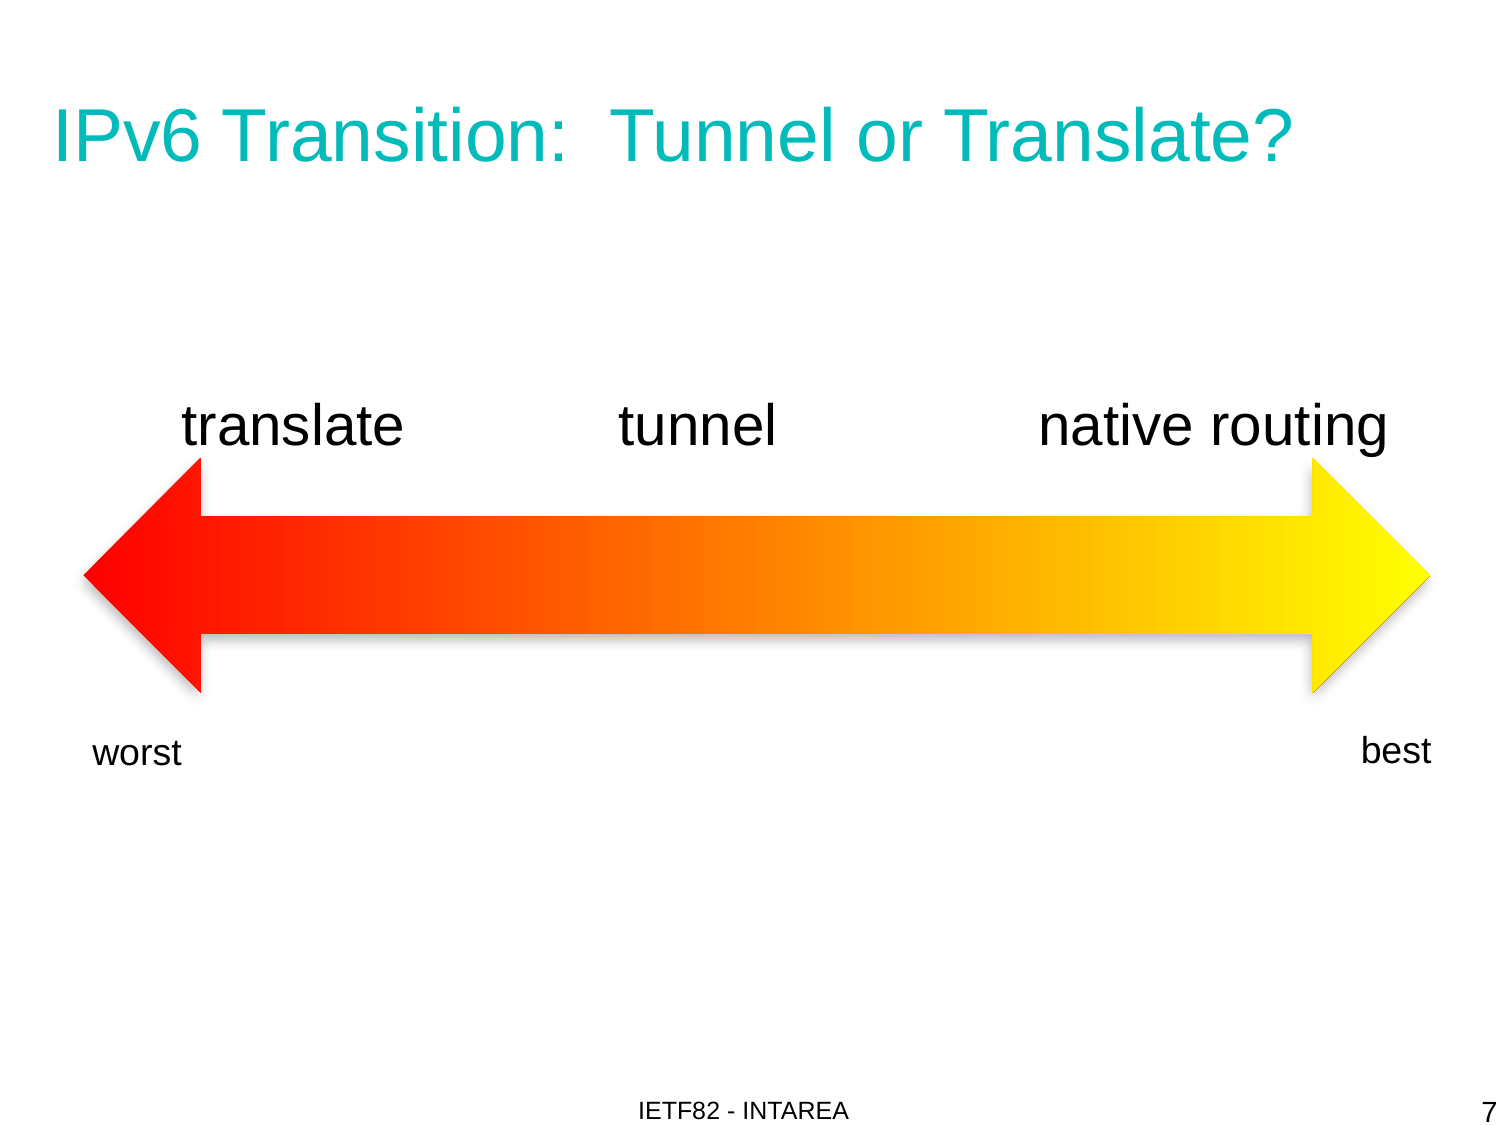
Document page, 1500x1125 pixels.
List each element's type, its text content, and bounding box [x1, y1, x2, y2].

text_box [81, 456, 1433, 695]
text_box worst [35, 720, 239, 781]
text_box best [1292, 719, 1500, 779]
slide_number 7 [1162, 1085, 1500, 1125]
title IPv6 Transition: Tunnel or Translate? [37, 70, 1447, 209]
text_box tunnel [541, 379, 855, 465]
text_box translate [136, 379, 450, 465]
text_box native routing [998, 379, 1430, 465]
footer IETF82 - INTAREA [462, 1087, 1026, 1125]
